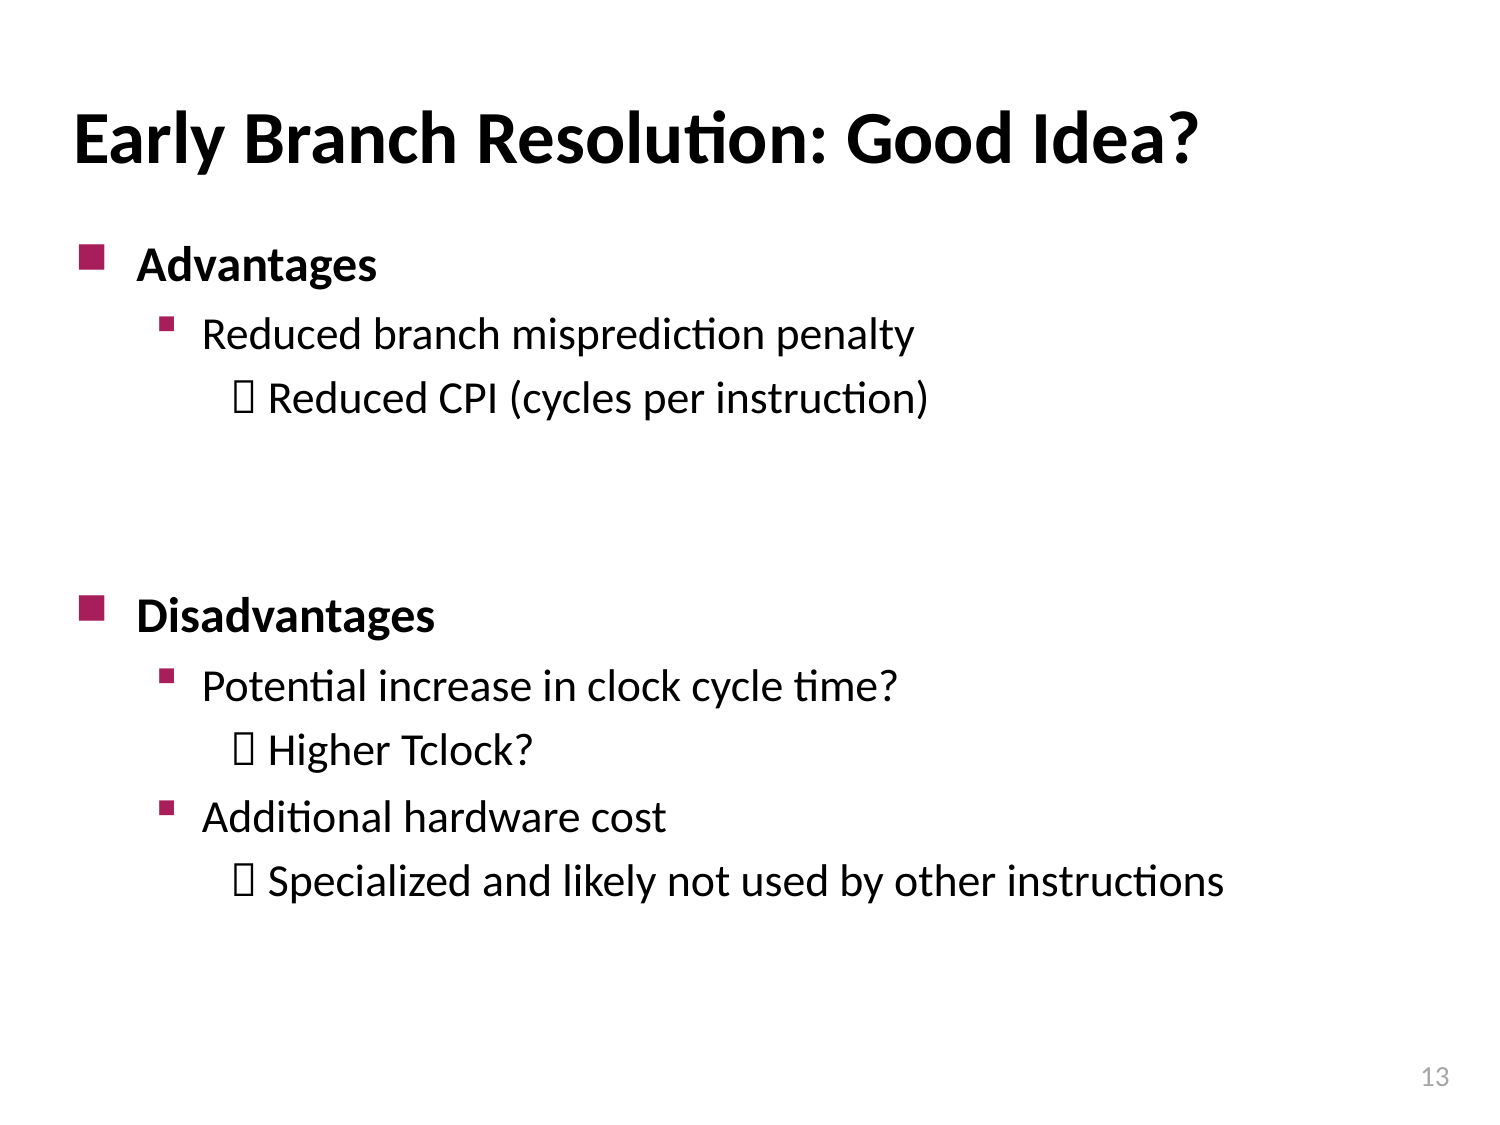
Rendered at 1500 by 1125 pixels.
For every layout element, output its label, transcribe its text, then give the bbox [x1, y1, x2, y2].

list Advantages Reduced branch misprediction penalty  Reduced CPI (cycles per instruction) Disadvantages Potential increase in clock cycle time?  Higher Tclock? Additional hardware cost  Specialized and likely not used by other instructions [65, 223, 1450, 1040]
title Early Branch Resolution: Good Idea? [58, 71, 1304, 197]
